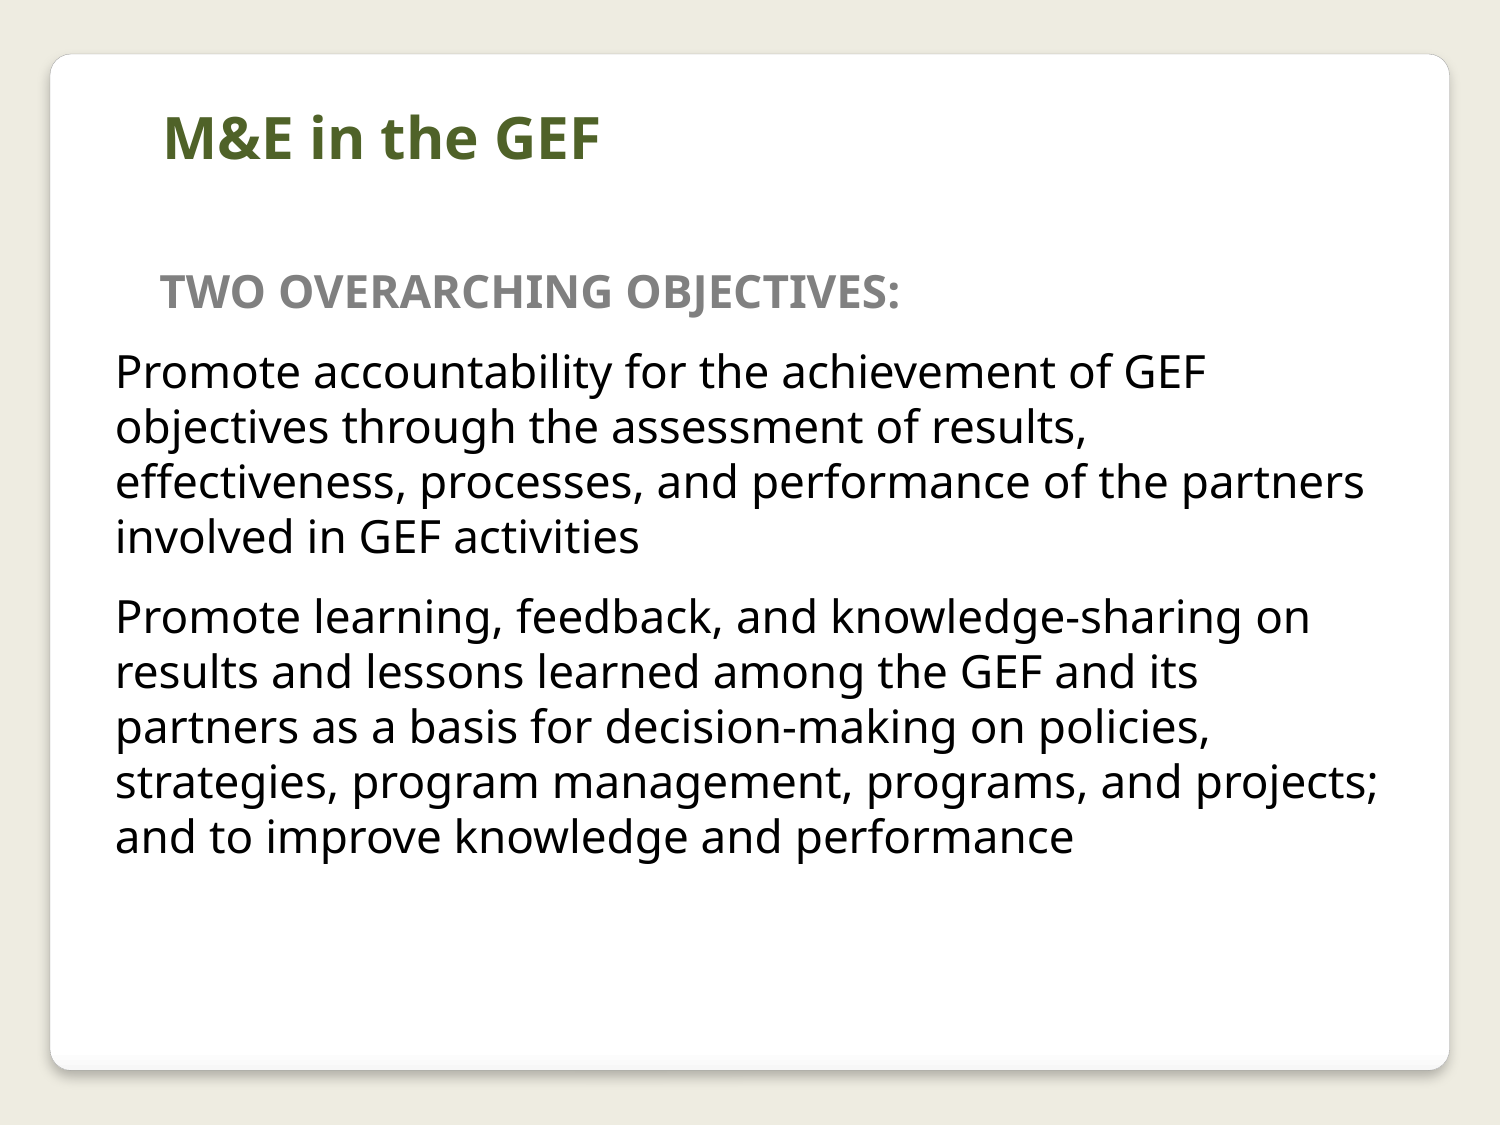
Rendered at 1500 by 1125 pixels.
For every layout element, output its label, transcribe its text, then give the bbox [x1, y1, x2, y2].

title M&E in the GEF [147, 90, 1443, 185]
list TWO OVERARCHING OBJECTIVES: Promote accountability for the achievement of GEF objectives through the assessment of results, effectiveness, processes, and performance of the partners involved in GEF activities Promote learning, feedback, and knowledge-sharing on results and lessons learned among the GEF and its partners as a basis for decision-making on policies, strategies, program management, programs, and projects; and to improve knowledge and performance [100, 255, 1400, 1047]
